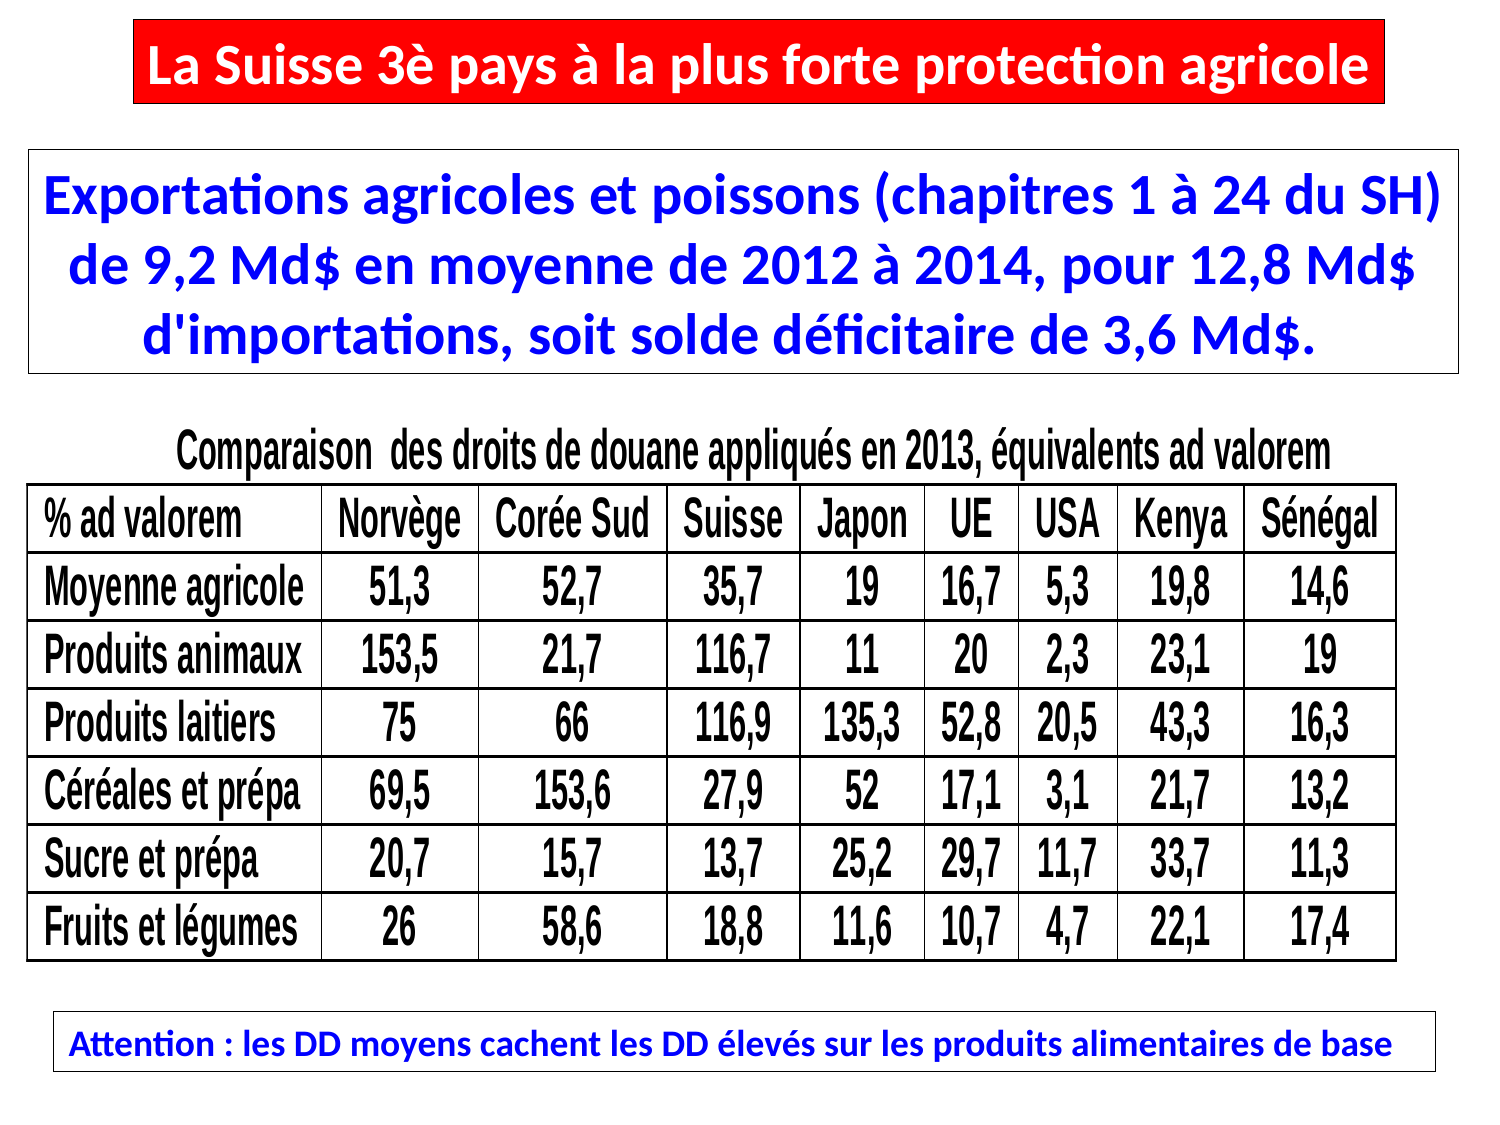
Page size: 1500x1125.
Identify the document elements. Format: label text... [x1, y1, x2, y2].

text_box Exportations agricoles et poissons (chapitres 1 à 24 du SH) de 9,2 Md$ en moyenne de 2012 à 2014, pour 12,8 Md$ d'importations, soit solde déficitaire de 3,6 Md$. [28, 149, 1459, 374]
text_box La Suisse 3è pays à la plus forte protection agricole [133, 19, 1385, 104]
picture [26, 417, 1483, 1083]
